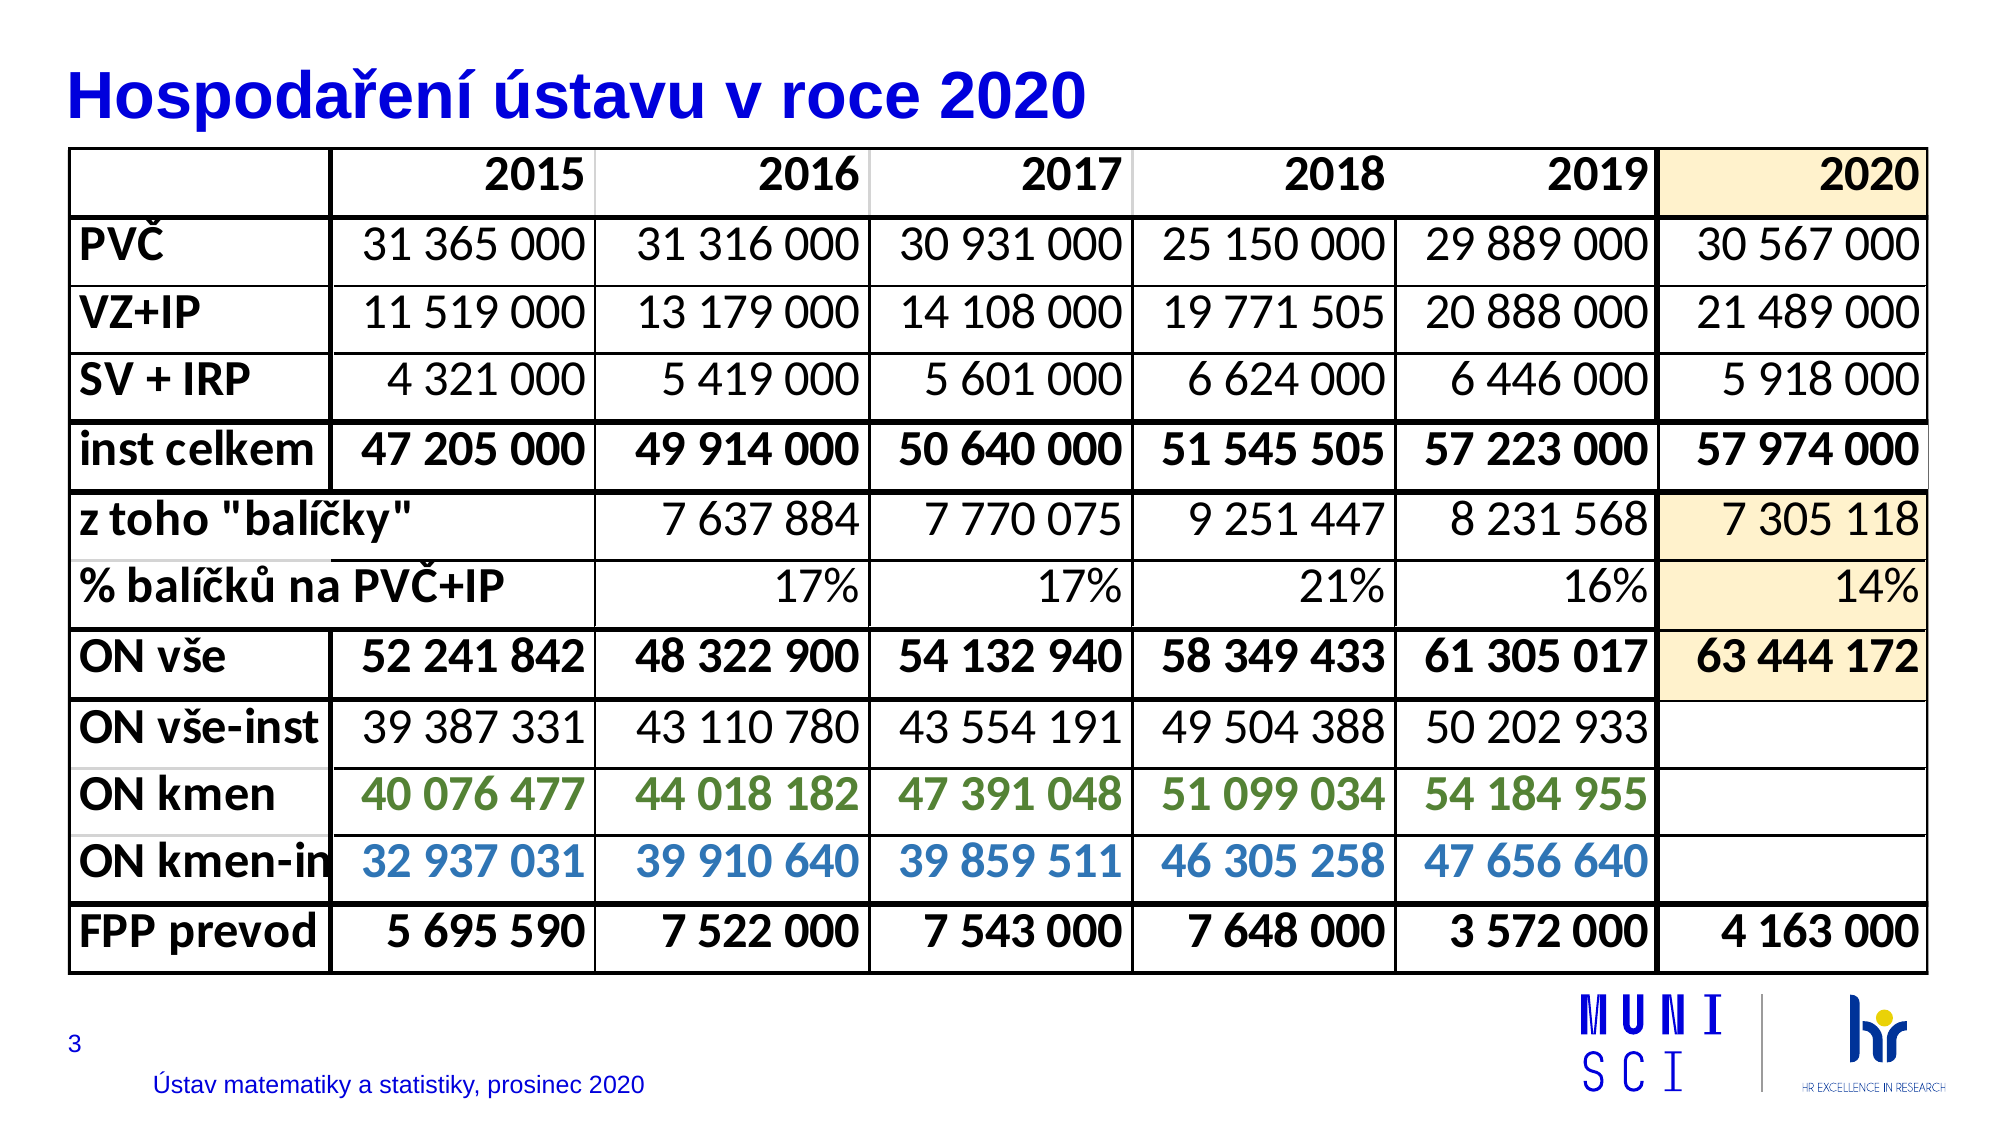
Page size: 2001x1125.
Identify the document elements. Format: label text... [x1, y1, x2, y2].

slide_number 3 [67, 1021, 110, 1063]
title Hospodaření ústavu v roce 2020 [66, 48, 1644, 137]
picture [67, 147, 1932, 978]
footer Ústav matematiky a statistiky, prosinec 2020 [153, 1053, 1368, 1115]
